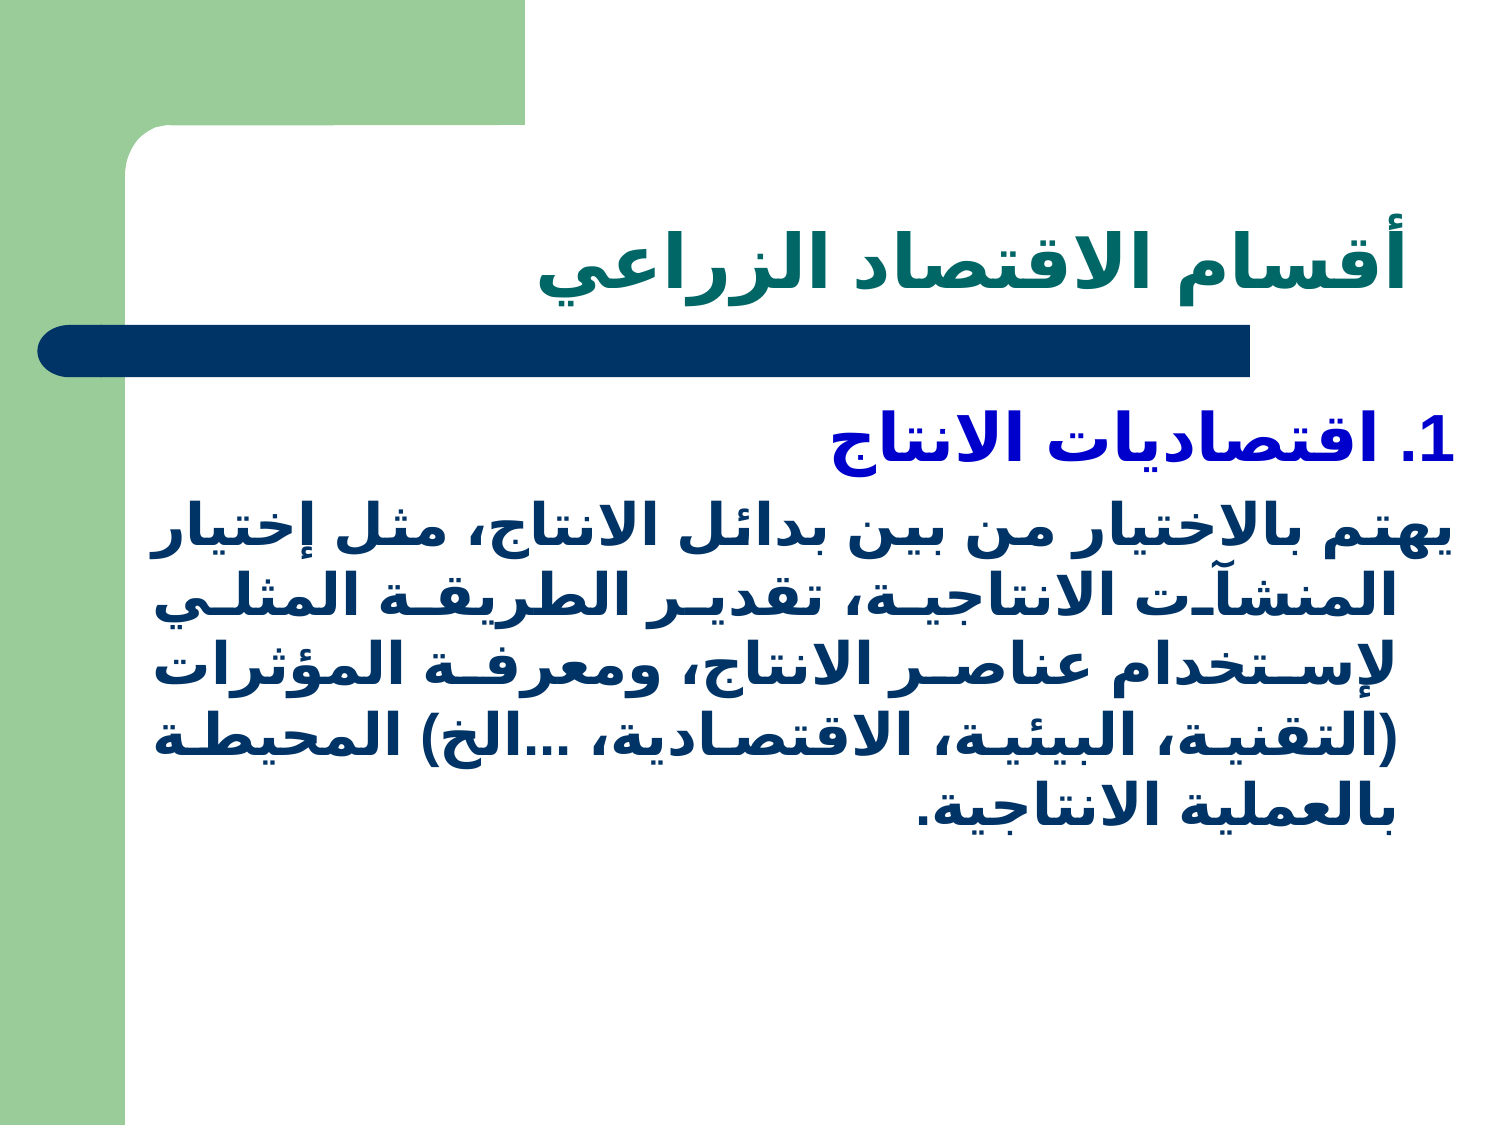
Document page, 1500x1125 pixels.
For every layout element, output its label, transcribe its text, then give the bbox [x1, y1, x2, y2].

list 1. اقتصاديات الانتاج يهتم بالاختيار من بين بدائل الانتاج، مثل إختيار المنشآت الانتاجية، تقدير الطريقة المثلي لإستخدام عناصر الانتاج، ومعرفة المؤثرات (التقنية، البيئية، الاقتصادية، ...الخ) المحيطة بالعملية الانتاجية. [137, 387, 1471, 999]
title أقسام الاقتصاد الزراعي [124, 124, 1426, 313]
